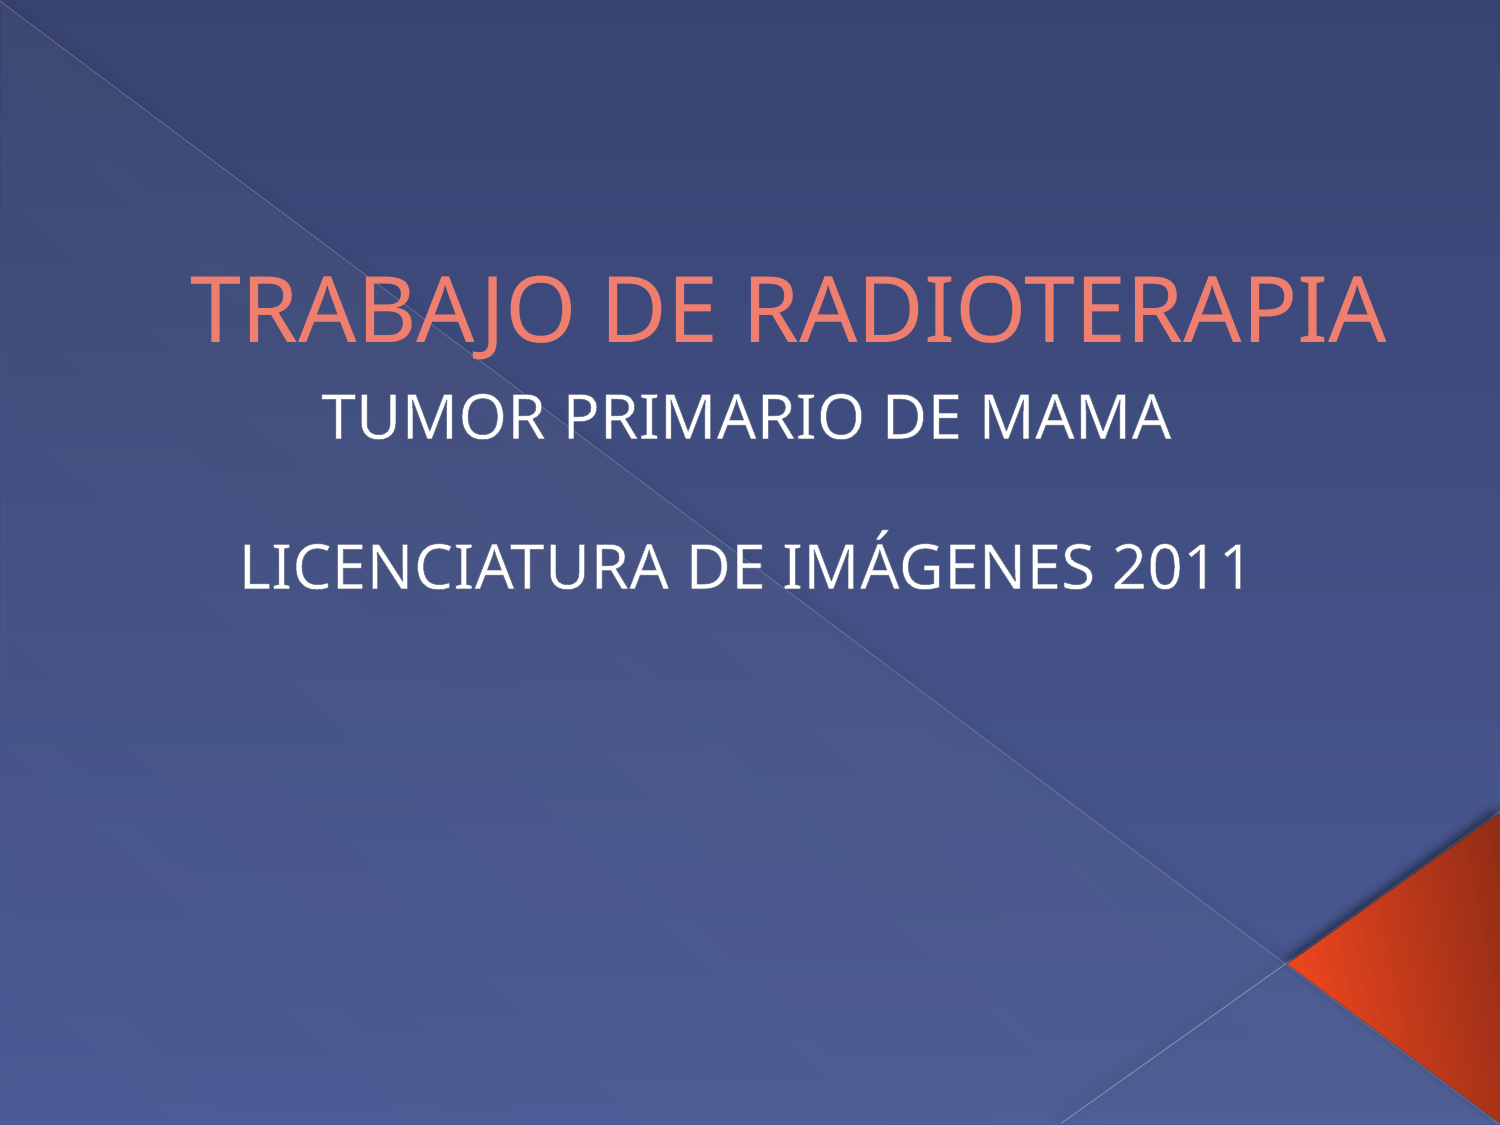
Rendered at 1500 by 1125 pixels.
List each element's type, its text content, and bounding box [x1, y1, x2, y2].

subtitle TUMOR PRIMARIO DE MAMA LICENCIATURA DE IMÁGENES 2011 [88, 369, 1412, 657]
title TRABAJO DE RADIOTERAPIA [88, 127, 1412, 369]
